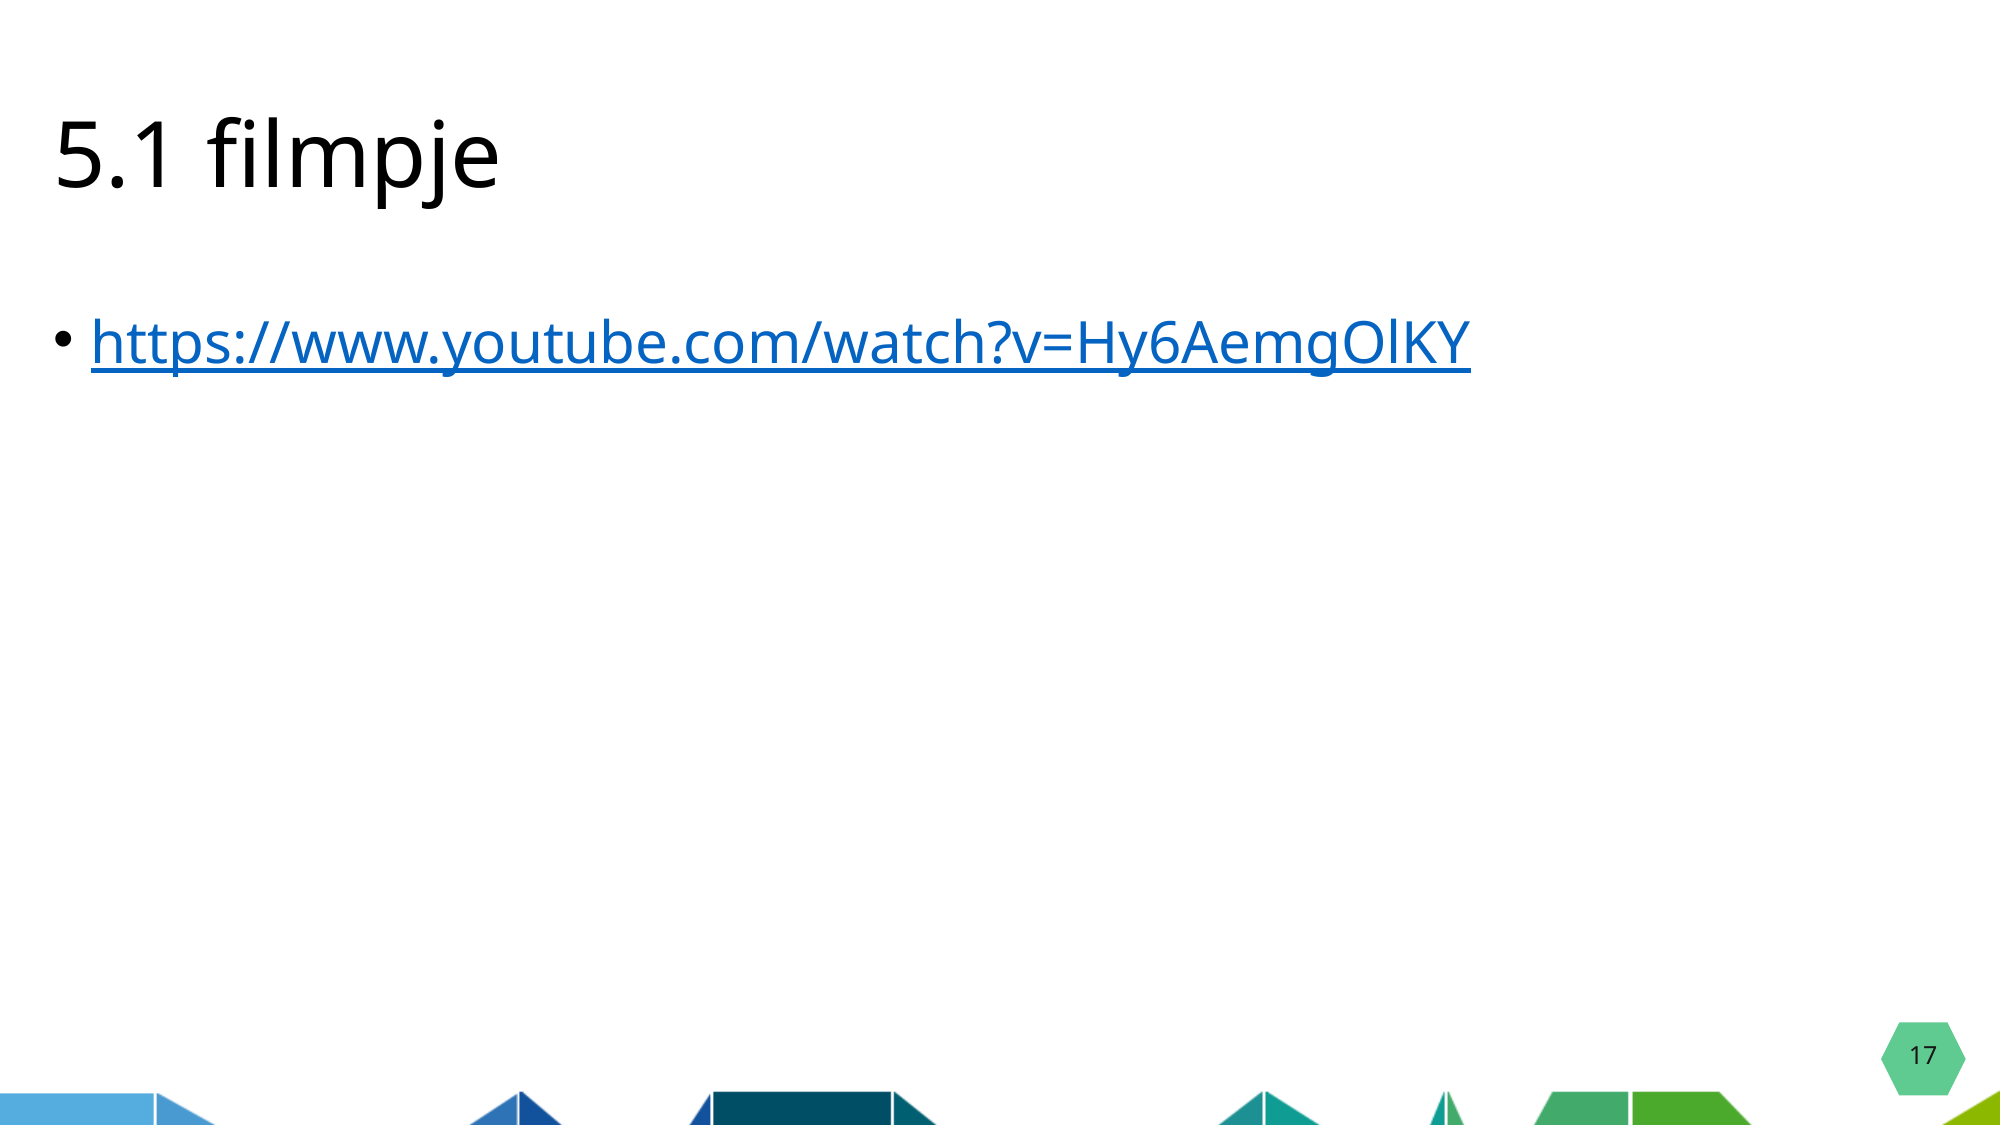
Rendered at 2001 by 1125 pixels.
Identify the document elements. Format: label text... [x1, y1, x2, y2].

picture [0, 1086, 2000, 1125]
slide_number 17 [1884, 1026, 1962, 1087]
title 5.1 filmpje [38, 38, 1962, 278]
list https://www.youtube.com/watch?v=Hy6AemgOlKY [38, 299, 1962, 1014]
